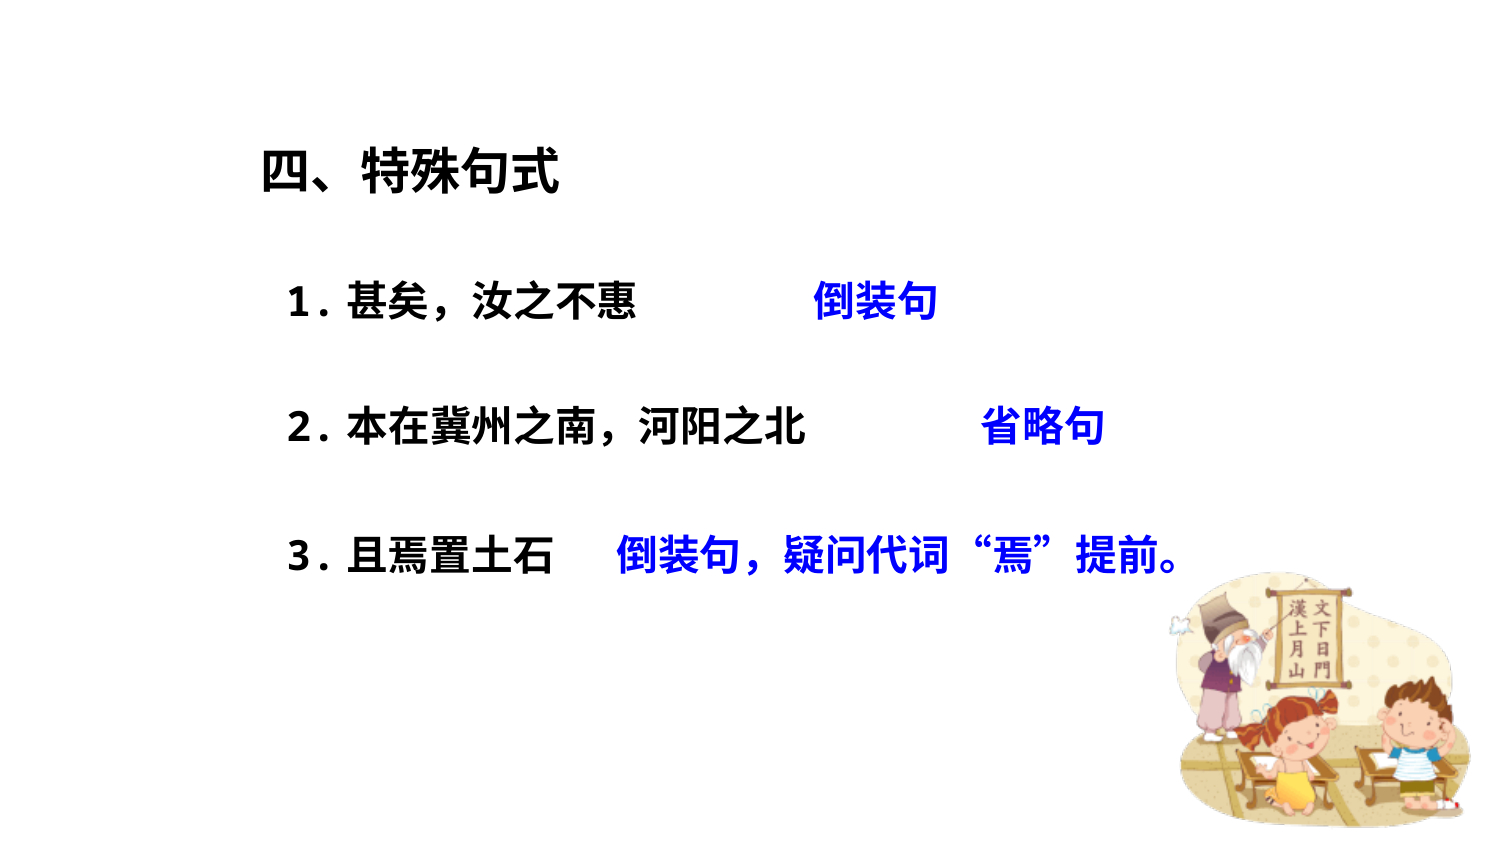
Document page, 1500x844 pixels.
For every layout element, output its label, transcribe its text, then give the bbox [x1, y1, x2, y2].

text_box 3.且焉置土石 [271, 521, 601, 587]
picture [1153, 559, 1482, 842]
text_box 四、特殊句式 [245, 132, 588, 208]
text_box 倒装句，疑问代词“焉”提前。 [601, 521, 1328, 587]
text_box 省略句 [966, 392, 1149, 458]
text_box 1.甚矣，汝之不惠 [271, 267, 717, 332]
text_box 2.本在冀州之南，河阳之北 [271, 392, 919, 458]
text_box 倒装句 [799, 267, 1007, 332]
